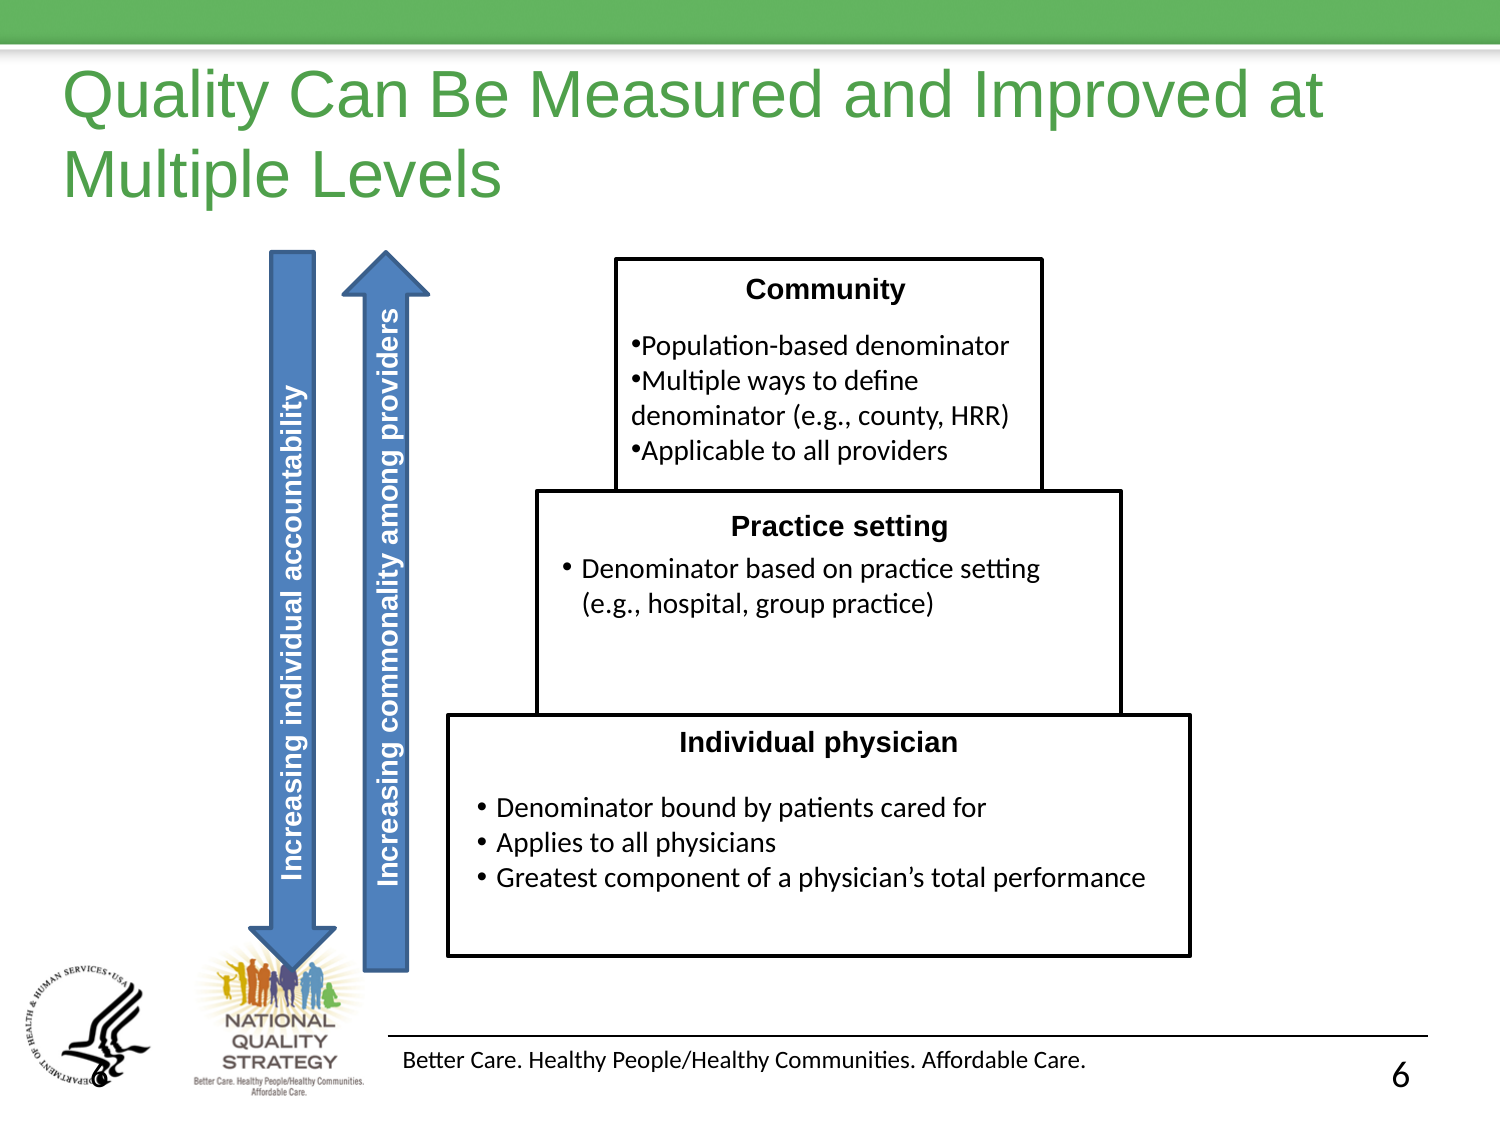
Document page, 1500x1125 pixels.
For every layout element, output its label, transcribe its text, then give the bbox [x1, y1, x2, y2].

text_box [535, 489, 1123, 717]
text_box [362, 913, 410, 973]
picture [0, 0, 1500, 104]
slide_number 6 [75, 1042, 425, 1103]
text_box Denominator based on practice setting (e.g., hospital, group practice) [546, 541, 1112, 662]
text_box Individual physician [661, 715, 977, 766]
text_box 6 [1074, 1042, 1425, 1103]
picture [23, 940, 365, 1101]
text_box [614, 257, 1044, 493]
text_box [266, 249, 337, 973]
text_box Community [716, 262, 936, 313]
text_box Practice setting [703, 499, 977, 541]
text_box [446, 713, 1192, 958]
text_box Increasing individual accountability [264, 318, 315, 948]
text_box Population-based denominator Multiple ways to define denominator (e.g., county, HRR) Applicable to all providers [616, 318, 1042, 474]
text_box Denominator bound by patients cared for Applies to all physicians Greatest component of a physician’s total performance [461, 780, 1191, 901]
text_box [247, 925, 264, 946]
text_box [341, 250, 431, 297]
text_box Increasing commonality among providers [360, 283, 412, 913]
title Quality Can Be Measured and Improved at Multiple Levels [27, 72, 1500, 188]
